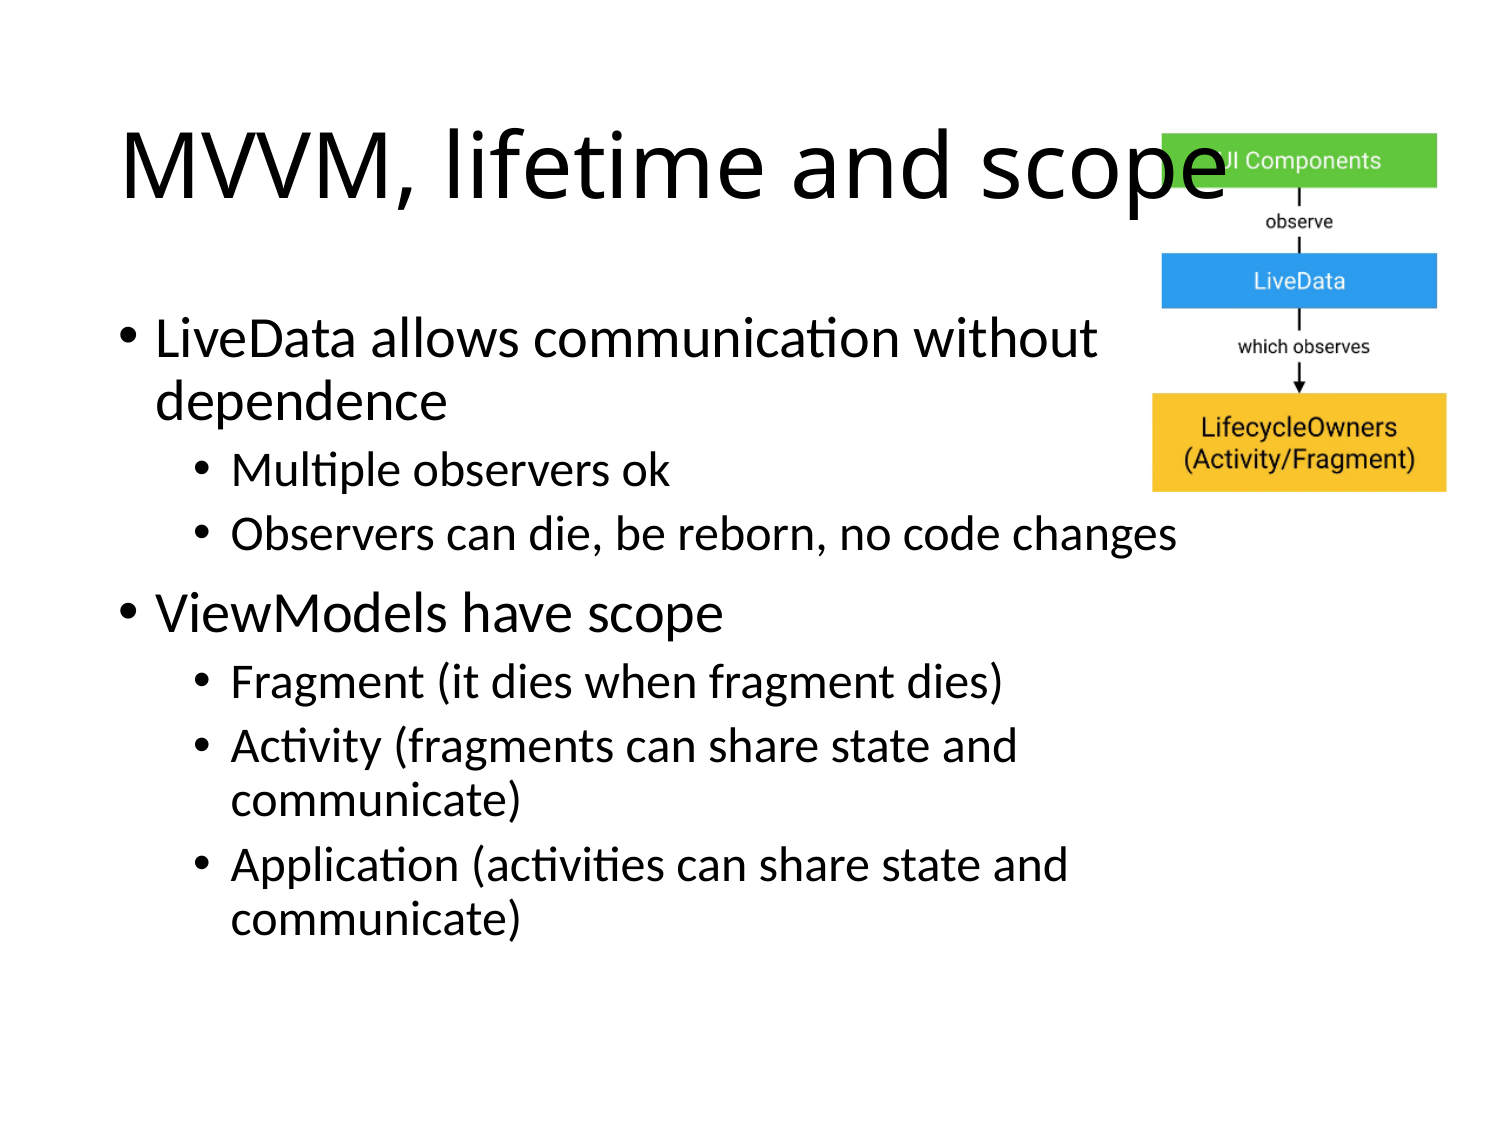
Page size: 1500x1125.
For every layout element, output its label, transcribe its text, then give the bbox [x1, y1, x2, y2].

title MVVM, lifetime and scope [103, 59, 1397, 278]
list LiveData allows communication without dependence Multiple observers ok Observers can die, be reborn, no code changes ViewModels have scope Fragment (it dies when fragment dies) Activity (fragments can share state and communicate) Application (activities can share state and communicate) [103, 299, 1231, 1014]
picture [1136, 111, 1456, 499]
